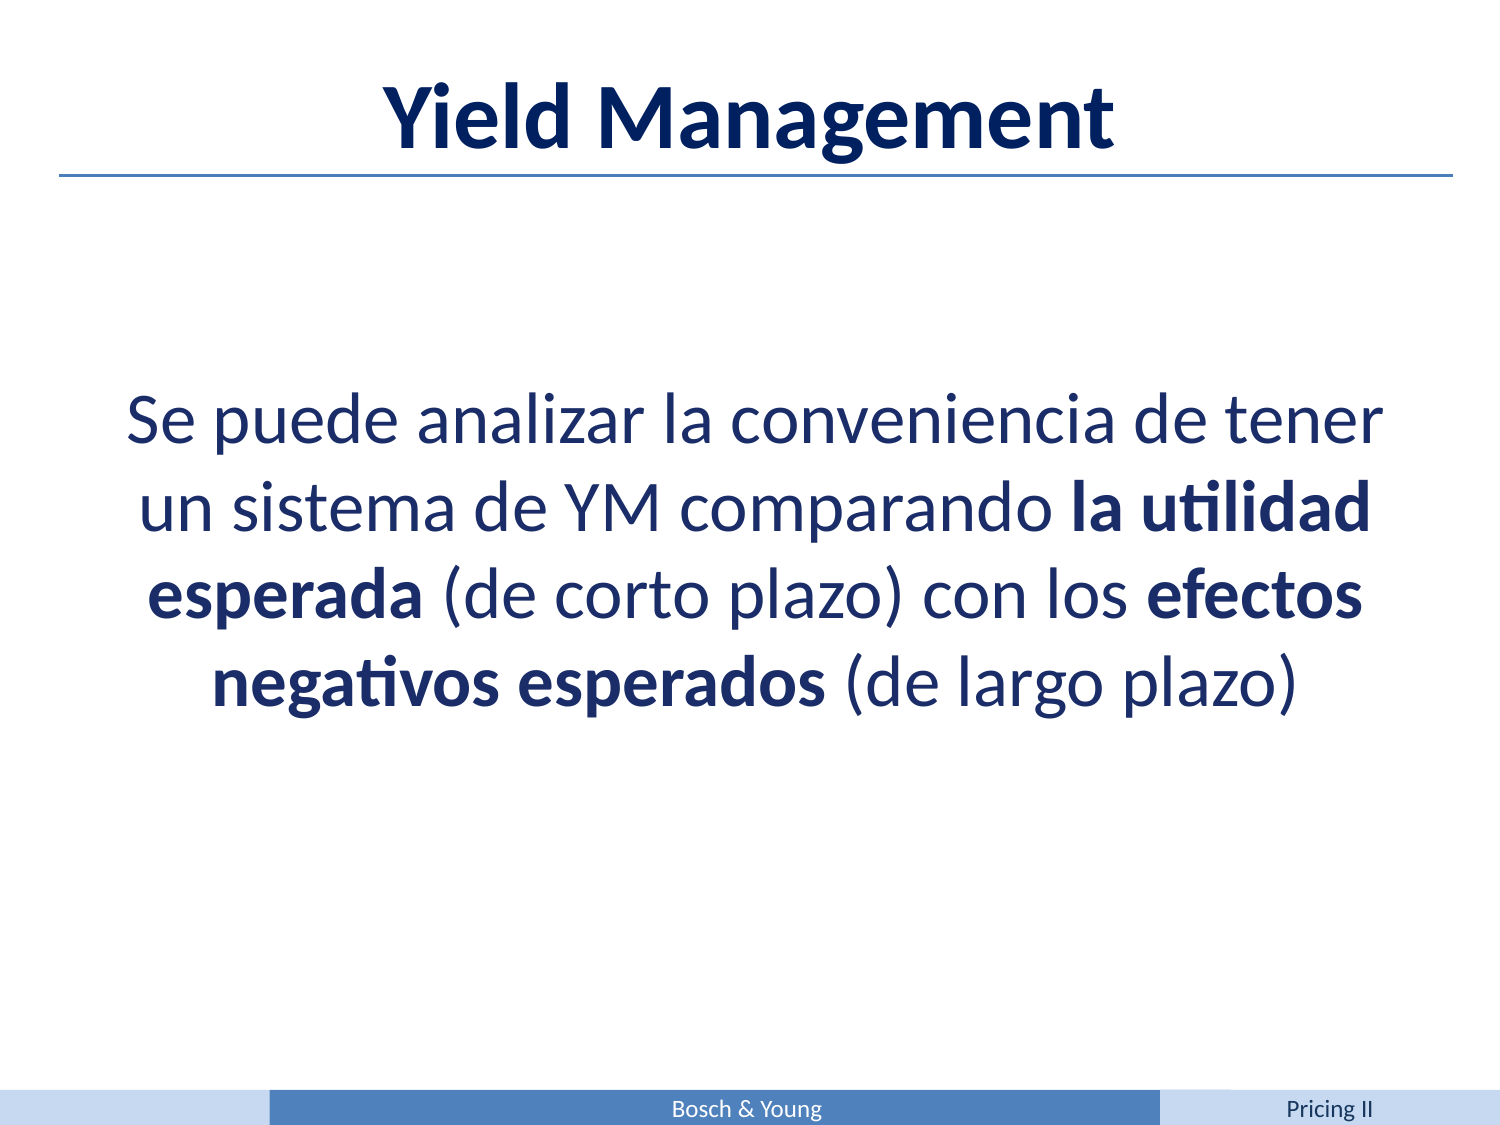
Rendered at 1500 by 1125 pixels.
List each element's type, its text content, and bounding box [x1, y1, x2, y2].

text_box [0, 1088, 272, 1125]
text_box Pricing II [1158, 1088, 1500, 1125]
text_box Bosch & Young [272, 1088, 1158, 1125]
text_box Yield Management [35, 47, 1465, 175]
text_box Se puede analizar la conveniencia de tener un sistema de YM comparando la utilidad esperada (de corto plazo) con los efectos negativos esperados (de largo plazo) [70, 363, 1442, 729]
